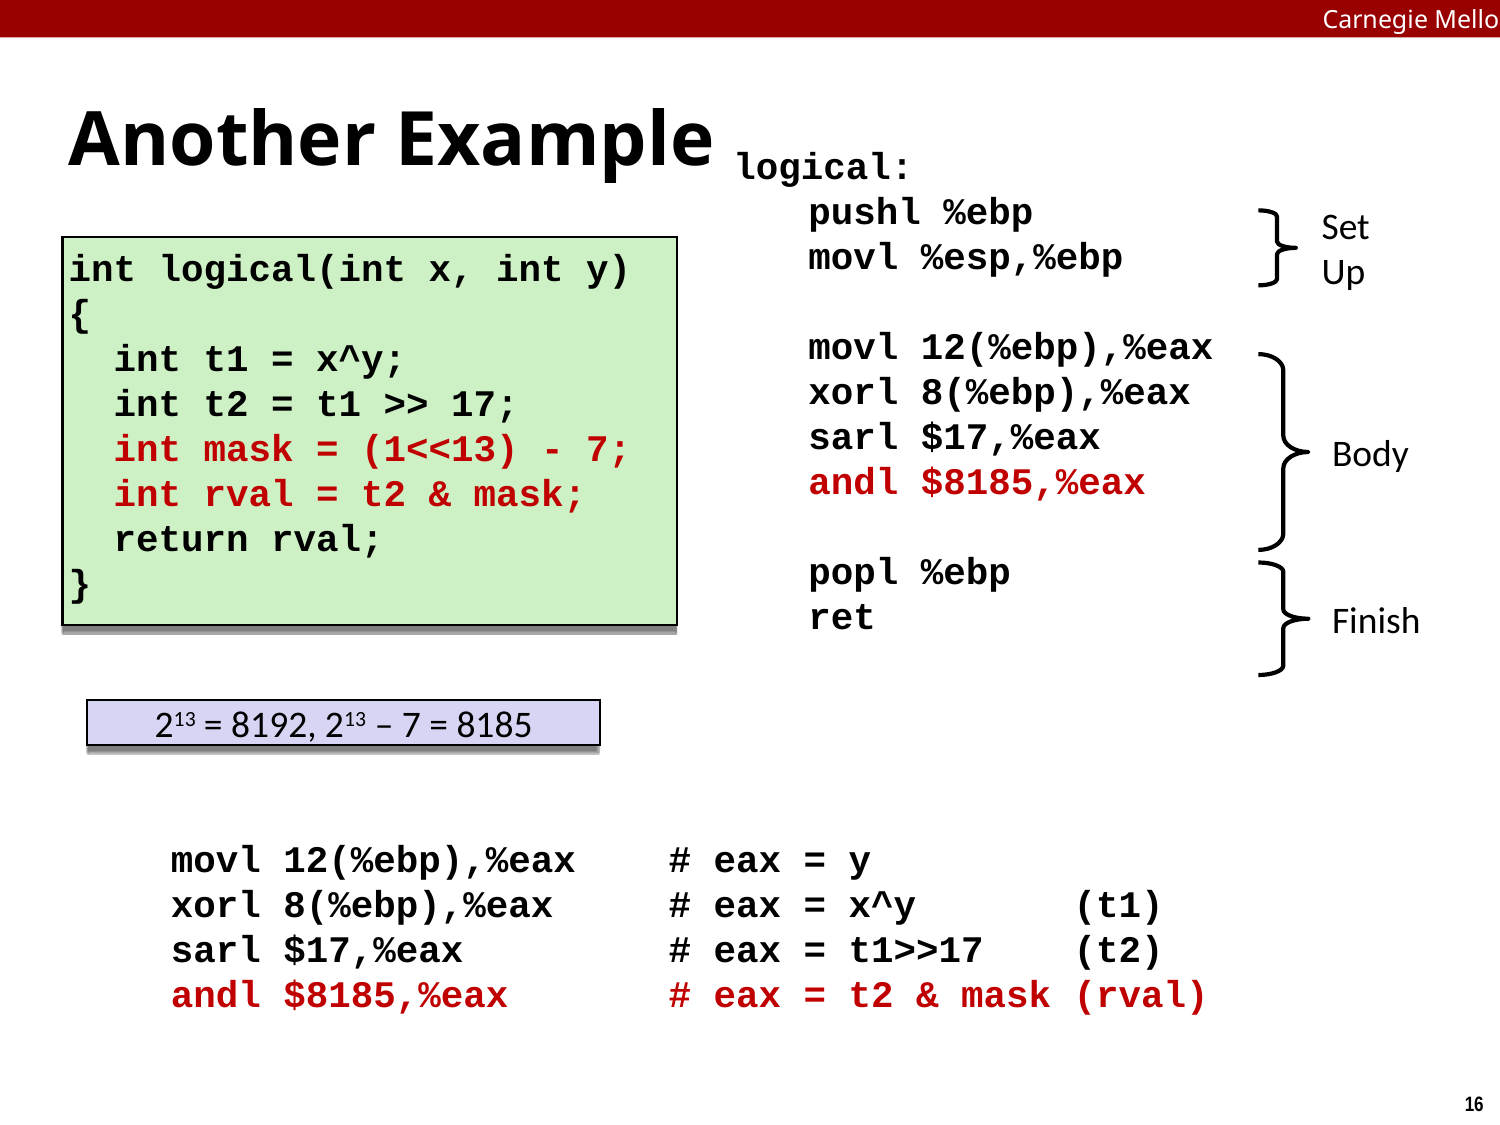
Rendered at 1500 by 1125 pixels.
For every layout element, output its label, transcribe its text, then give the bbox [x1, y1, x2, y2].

text_box [1258, 354, 1309, 550]
title Another Example [62, 41, 1438, 230]
text_box Finish [1325, 589, 1428, 648]
text_box Carnegie Mellon [1322, 3, 1500, 33]
text_box logical: pushl %ebp movl %esp,%ebp movl 12(%ebp),%eax xorl 8(%ebp),%eax sarl $17,%eax andl $8185,%eax popl %ebp ret [727, 135, 1405, 769]
text_box [0, 0, 1500, 38]
text_box Body [1325, 422, 1416, 481]
text_box 213 = 8192, 213 – 7 = 8185 [87, 699, 600, 745]
text_box Set Up [1315, 195, 1377, 299]
text_box movl 12(%ebp),%eax # eax = y xorl 8(%ebp),%eax # eax = x^y (t1) sarl $17,%eax # eax = t1>>17 (t2) andl $8185,%eax # eax = t2 & mask (rval) [145, 829, 1300, 1046]
text_box [1258, 562, 1309, 676]
text_box int logical(int x, int y) { int t1 = x^y; int t2 = t1 >> 17; int mask = (1<<13) - 7; int rval = t2 & mask; return rval; } [62, 237, 678, 625]
text_box [1258, 210, 1296, 286]
